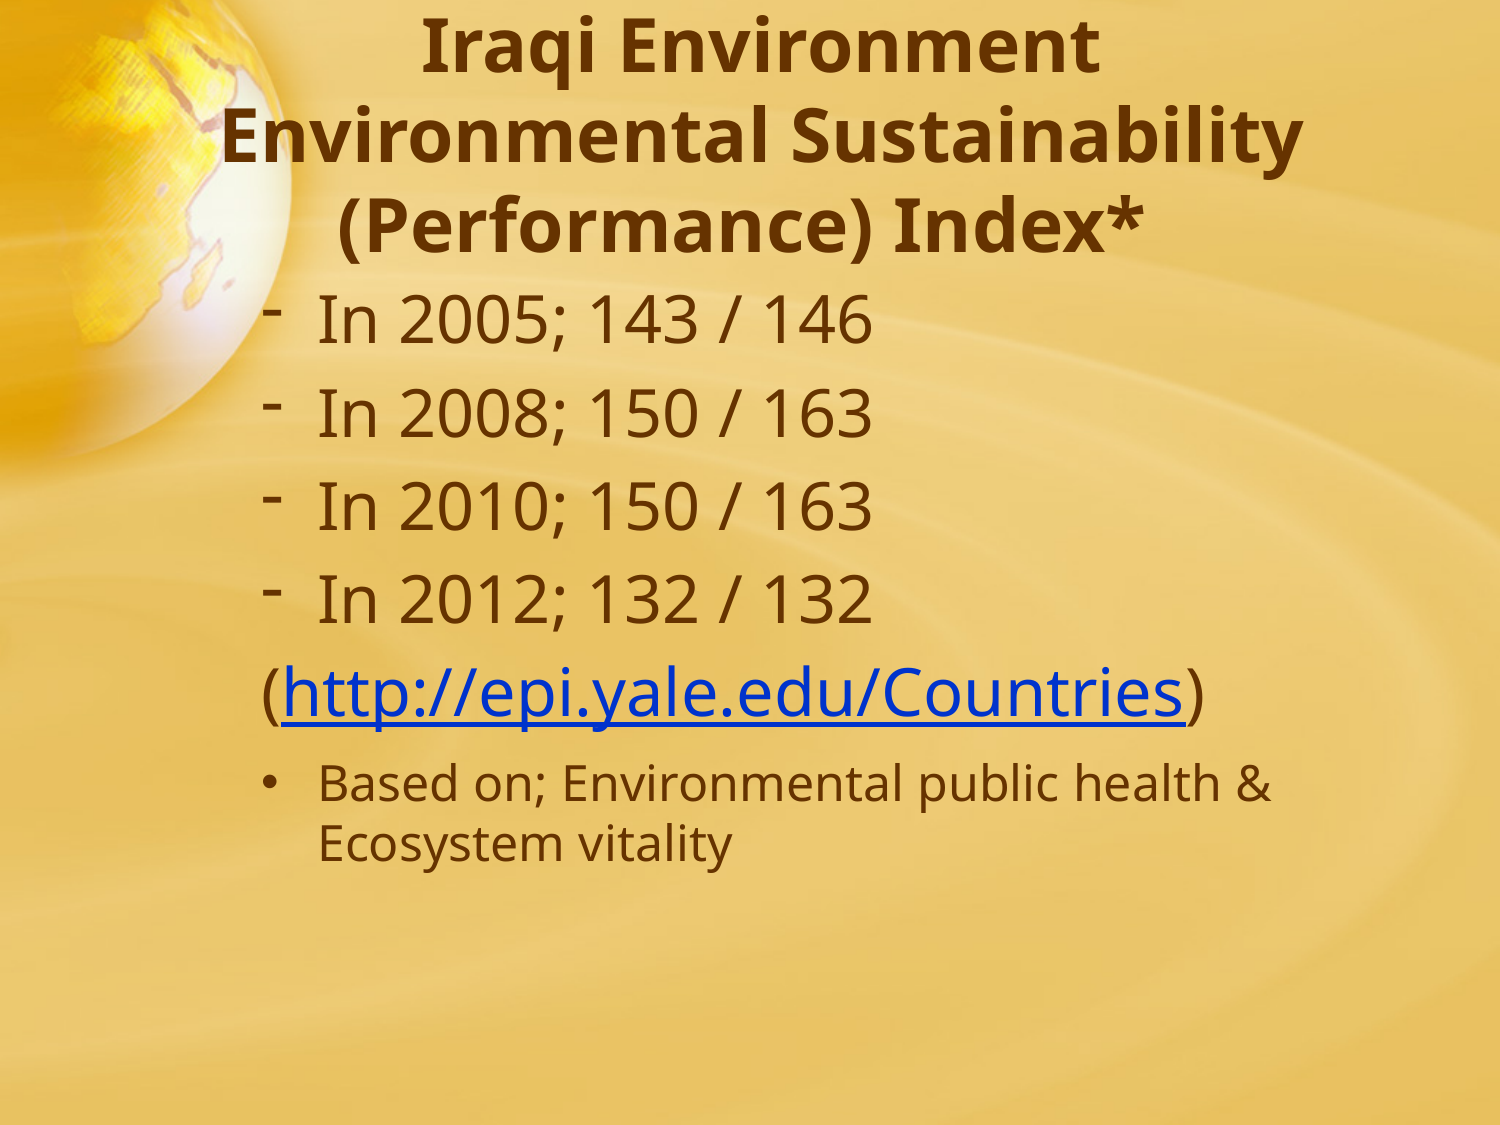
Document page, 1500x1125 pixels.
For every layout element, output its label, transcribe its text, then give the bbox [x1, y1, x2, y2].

picture [0, 0, 1500, 1125]
title Iraqi Environment Environmental Sustainability (Performance) Index* [116, 62, 1388, 294]
list In 2005; 143 / 146 In 2008; 150 / 163 In 2010; 150 / 163 In 2012; 132 / 132 (http://epi.yale.edu/Countries) Based on; Environmental public health & Ecosystem vitality [245, 269, 1392, 1067]
